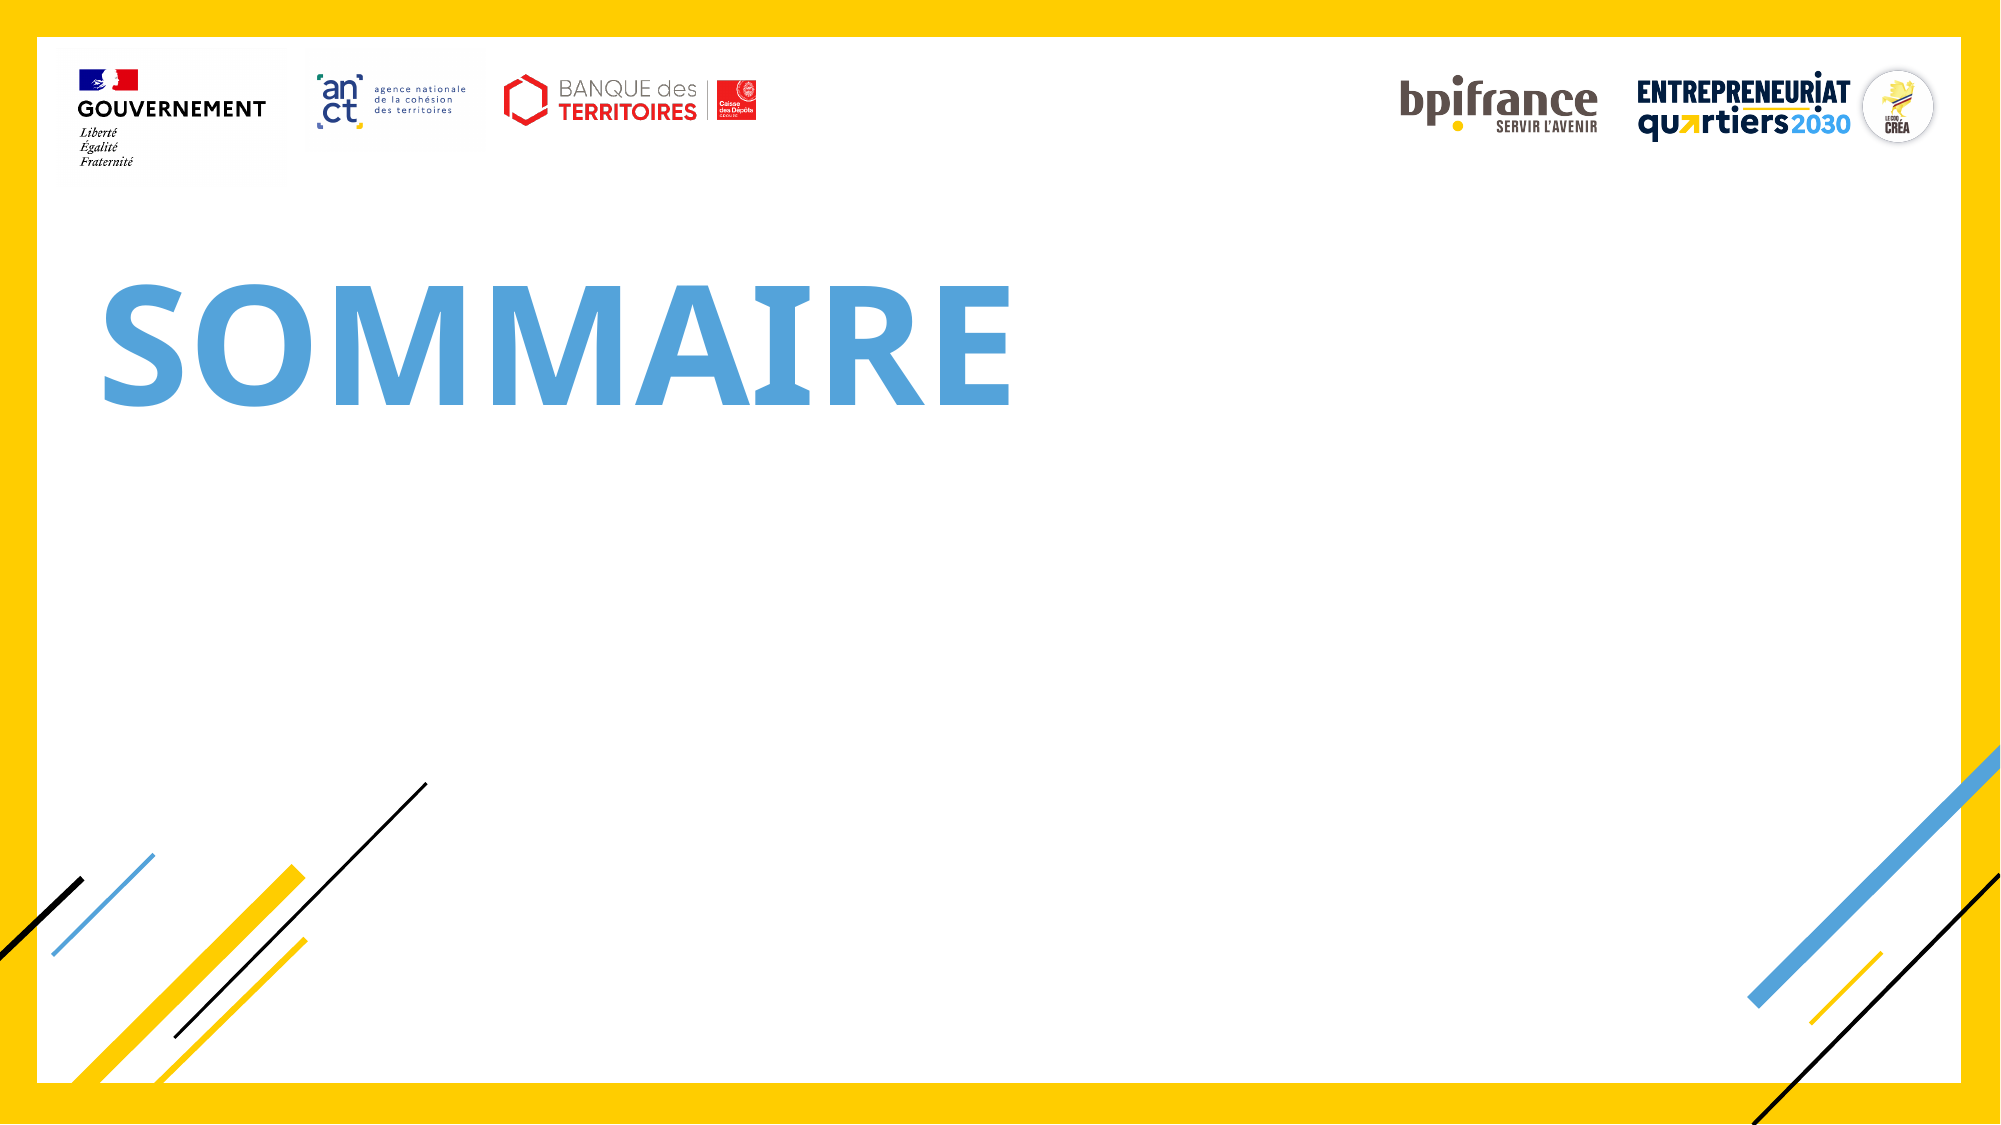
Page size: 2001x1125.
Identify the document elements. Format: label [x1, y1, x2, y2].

picture [504, 74, 756, 126]
picture [56, 48, 287, 187]
picture [305, 48, 486, 152]
picture [1638, 61, 1943, 152]
picture [1368, 42, 1630, 165]
